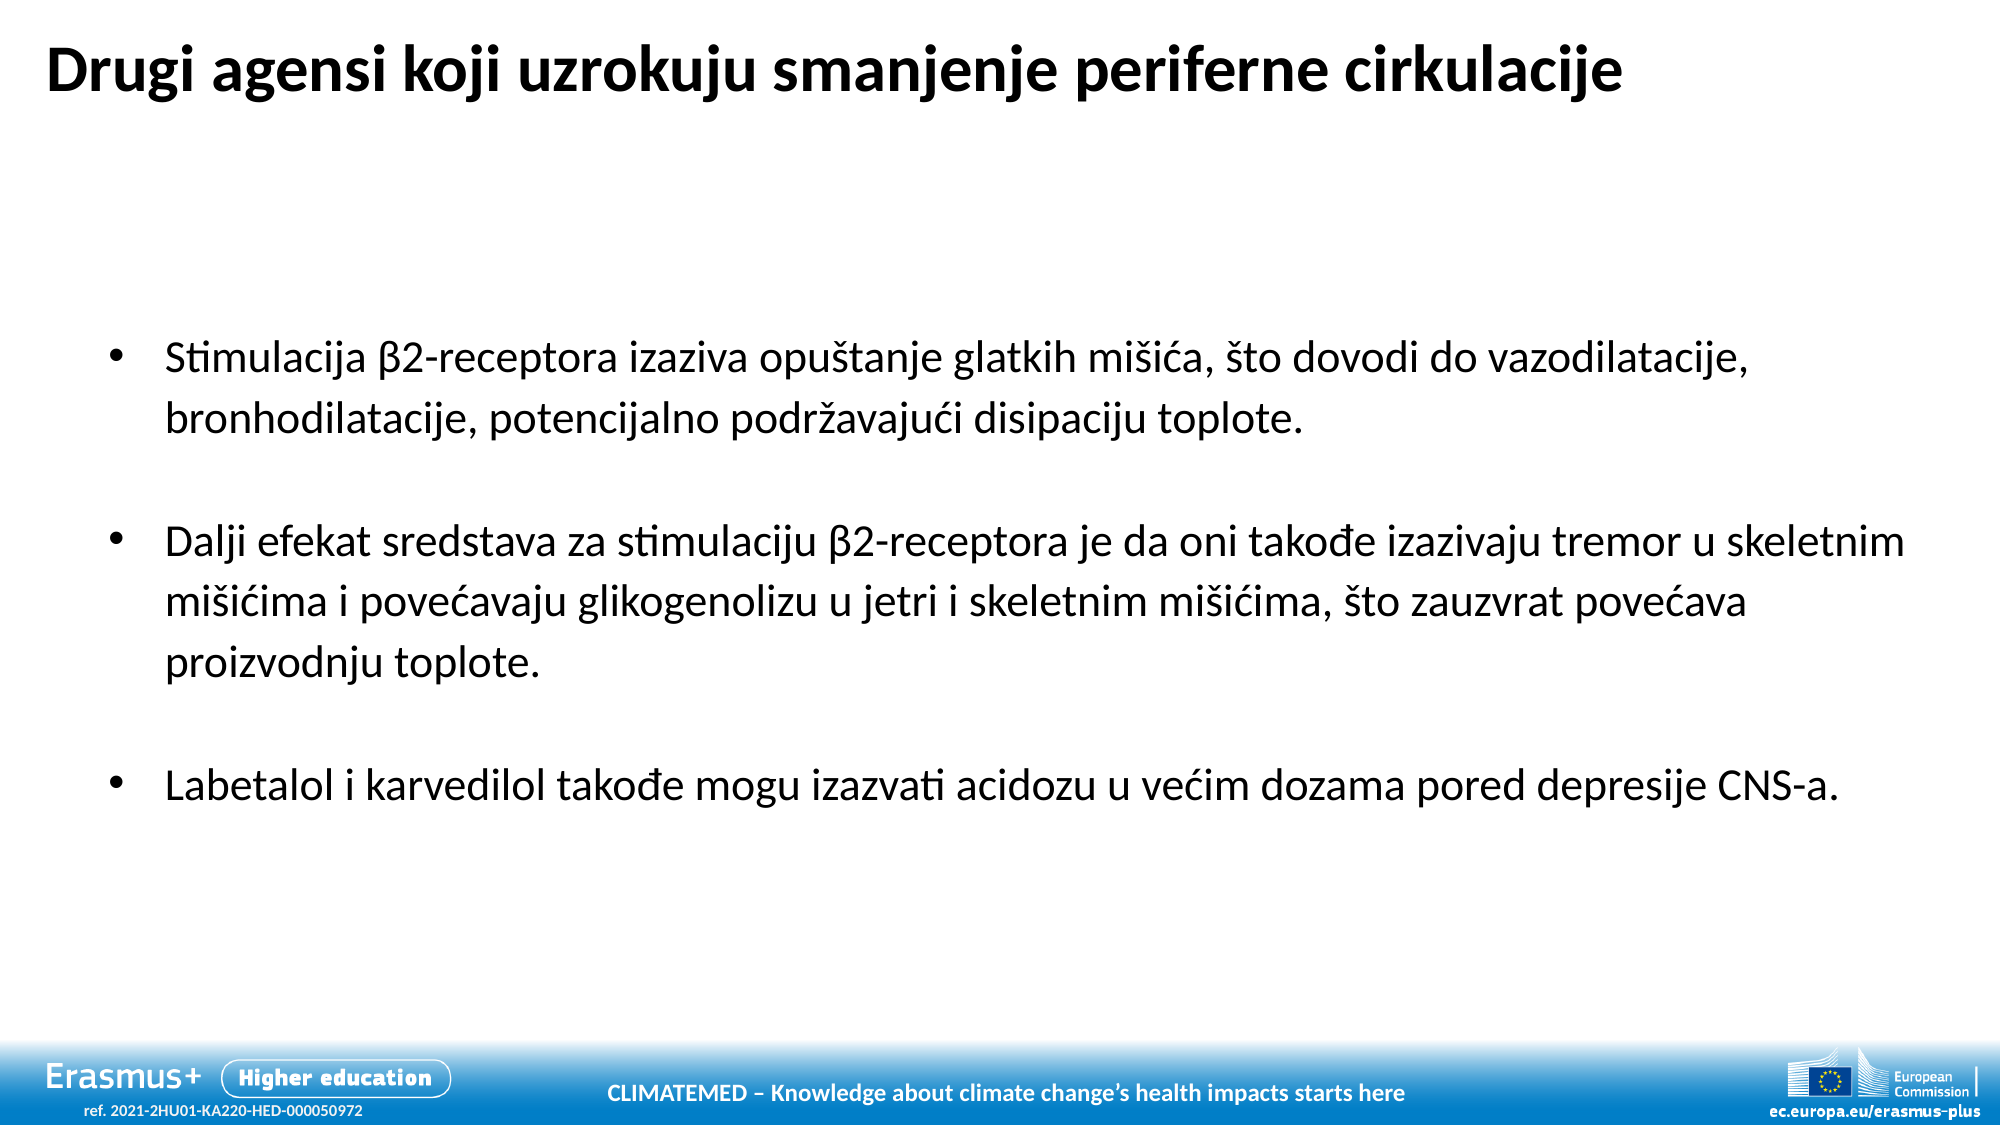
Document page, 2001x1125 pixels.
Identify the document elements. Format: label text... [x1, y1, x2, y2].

list Stimulacija β2-receptora izaziva opuštanje glatkih mišića, što dovodi do vazodilatacije, bronhodilatacije, potencijalno podržavajući disipaciju toplote. Dalji efekat sredstava za stimulaciju β2-receptora je da oni takođe izazivaju tremor u skeletnim mišićima i povećavaju glikogenolizu u jetri i skeletnim mišićima, što zauzvrat povećava proizvodnju toplote. Labetalol i karvedilol takođe mogu izazvati acidozu u većim dozama pored depresije CNS-a. [93, 314, 1964, 1035]
title Drugi agensi koji uzrokuju smanjenje periferne cirkulacije [31, 25, 1984, 116]
picture [0, 899, 2000, 1125]
